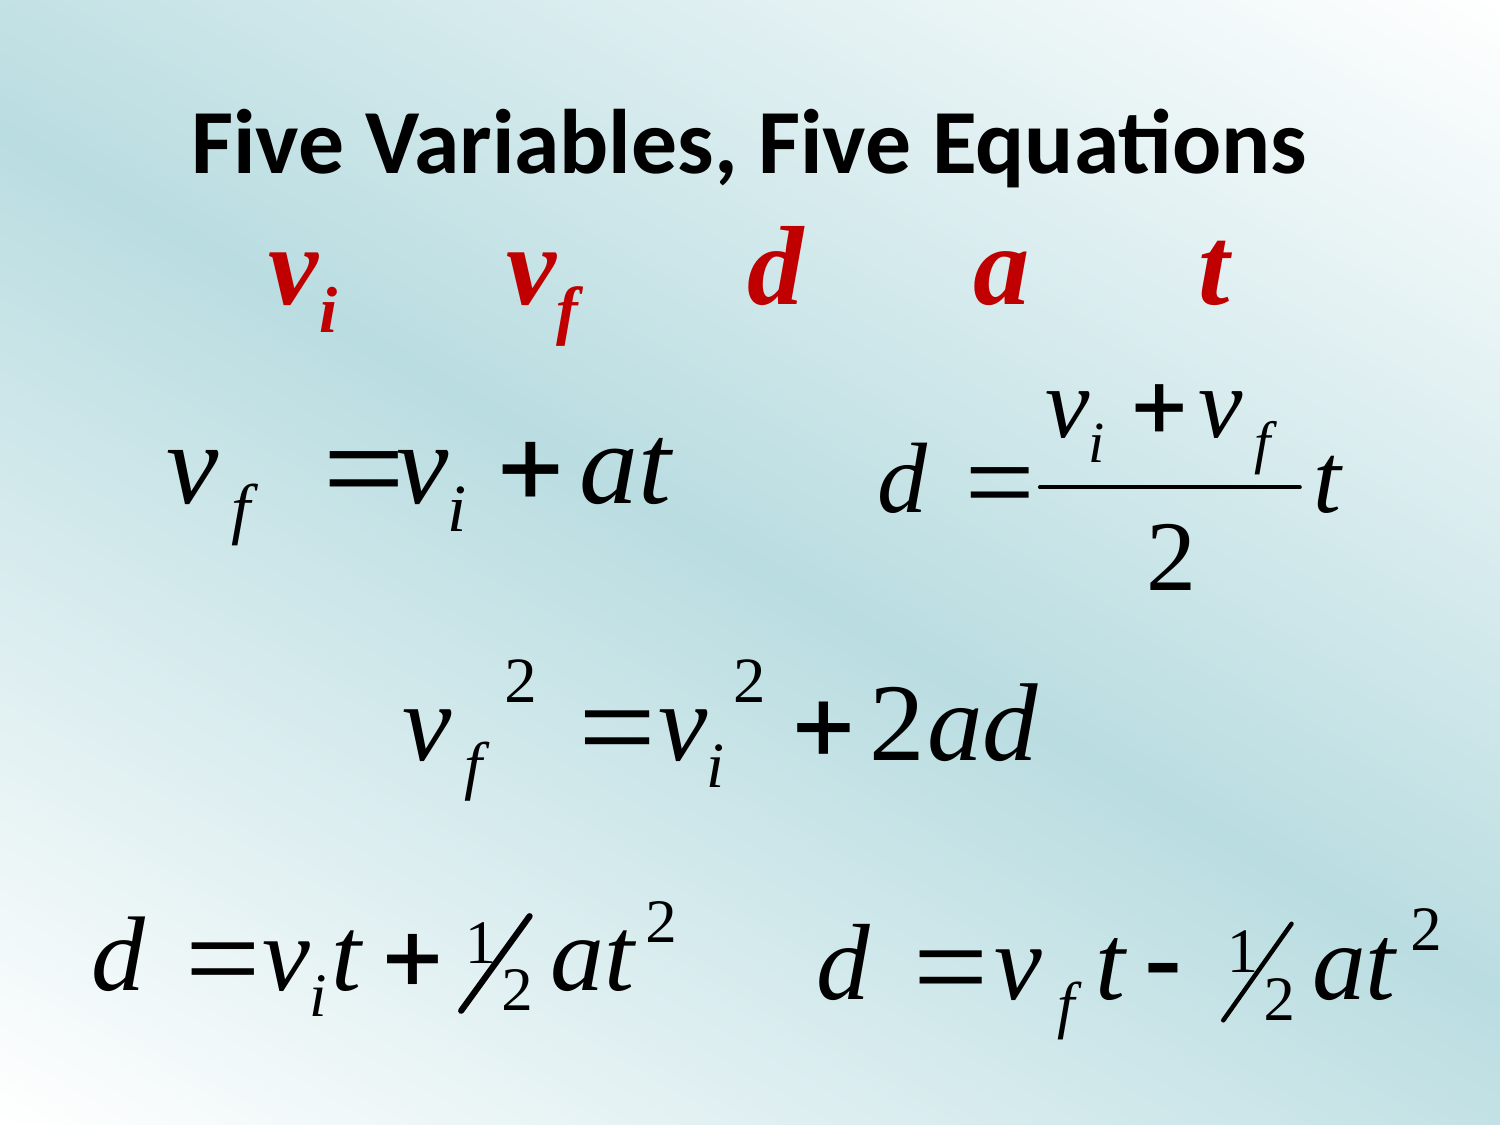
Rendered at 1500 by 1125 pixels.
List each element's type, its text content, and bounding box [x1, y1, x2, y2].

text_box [74, 874, 695, 1044]
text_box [149, 387, 701, 571]
text_box Five Variables, Five Equations vi vf d a t [112, 74, 1388, 354]
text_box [862, 337, 1363, 613]
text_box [387, 630, 1073, 826]
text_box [799, 881, 1463, 1063]
